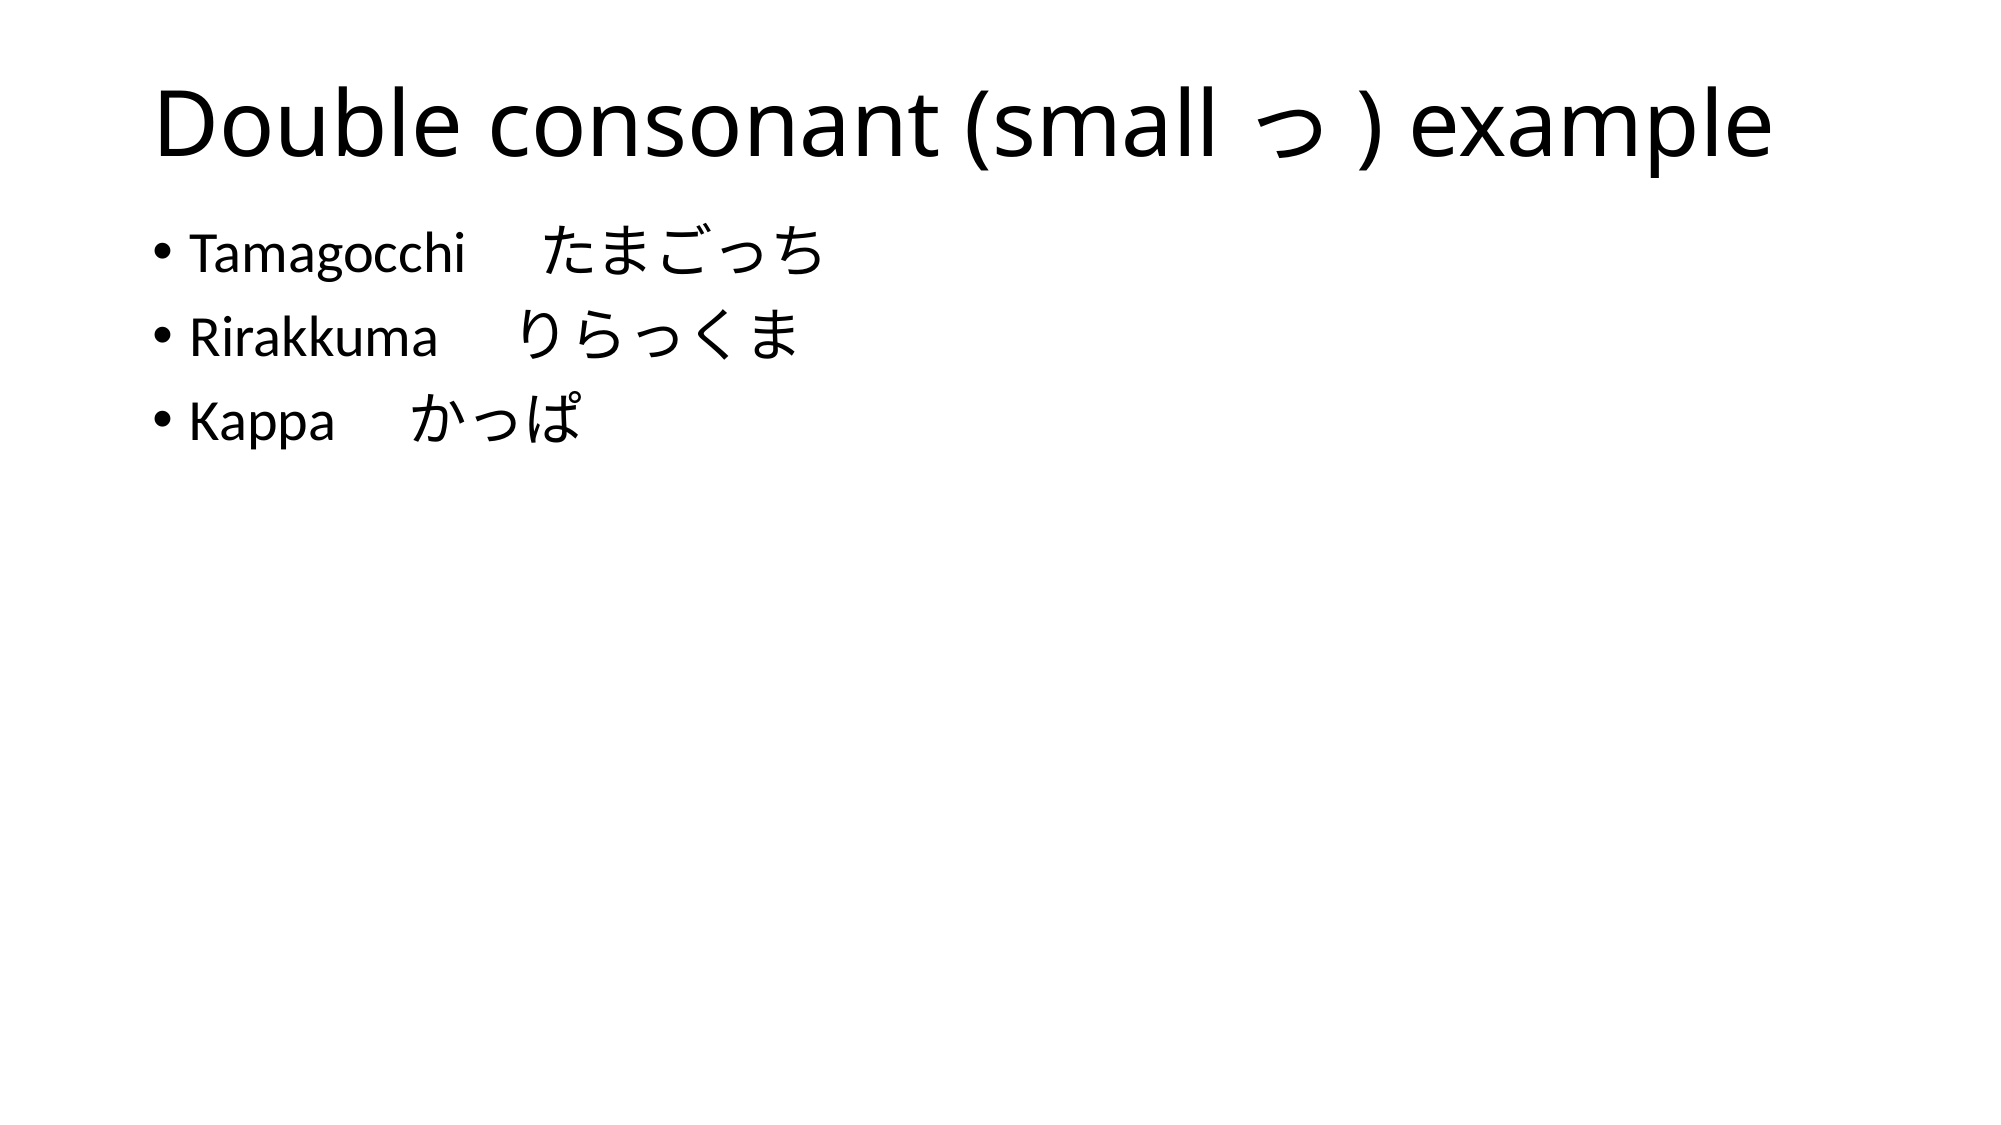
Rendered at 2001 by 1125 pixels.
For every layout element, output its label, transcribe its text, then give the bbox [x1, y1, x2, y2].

title Double consonant (smallっ) example [137, 59, 1863, 194]
list Tamagocchi たまごっち Rirakkuma りらっくま Kappa かっぱ [137, 215, 1863, 1014]
